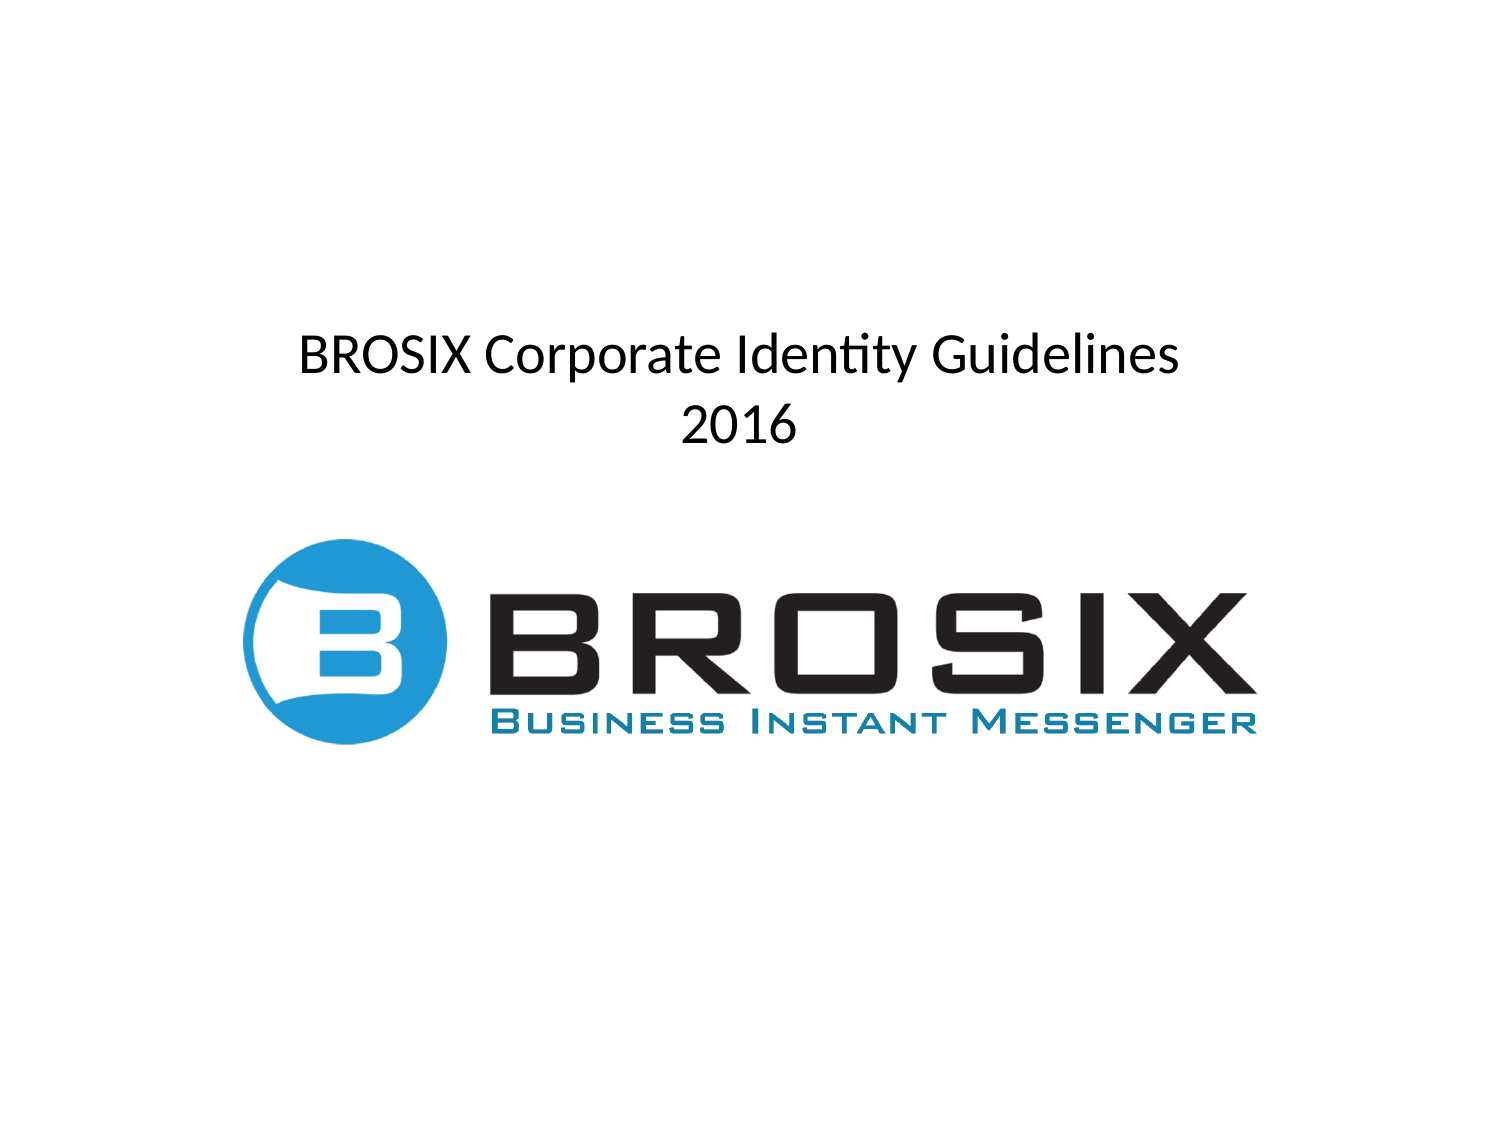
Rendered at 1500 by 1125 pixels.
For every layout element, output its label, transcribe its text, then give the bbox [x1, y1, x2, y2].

title BROSIX Corporate Identity Guidelines 2016 [101, 314, 1377, 457]
picture [241, 538, 1259, 745]
